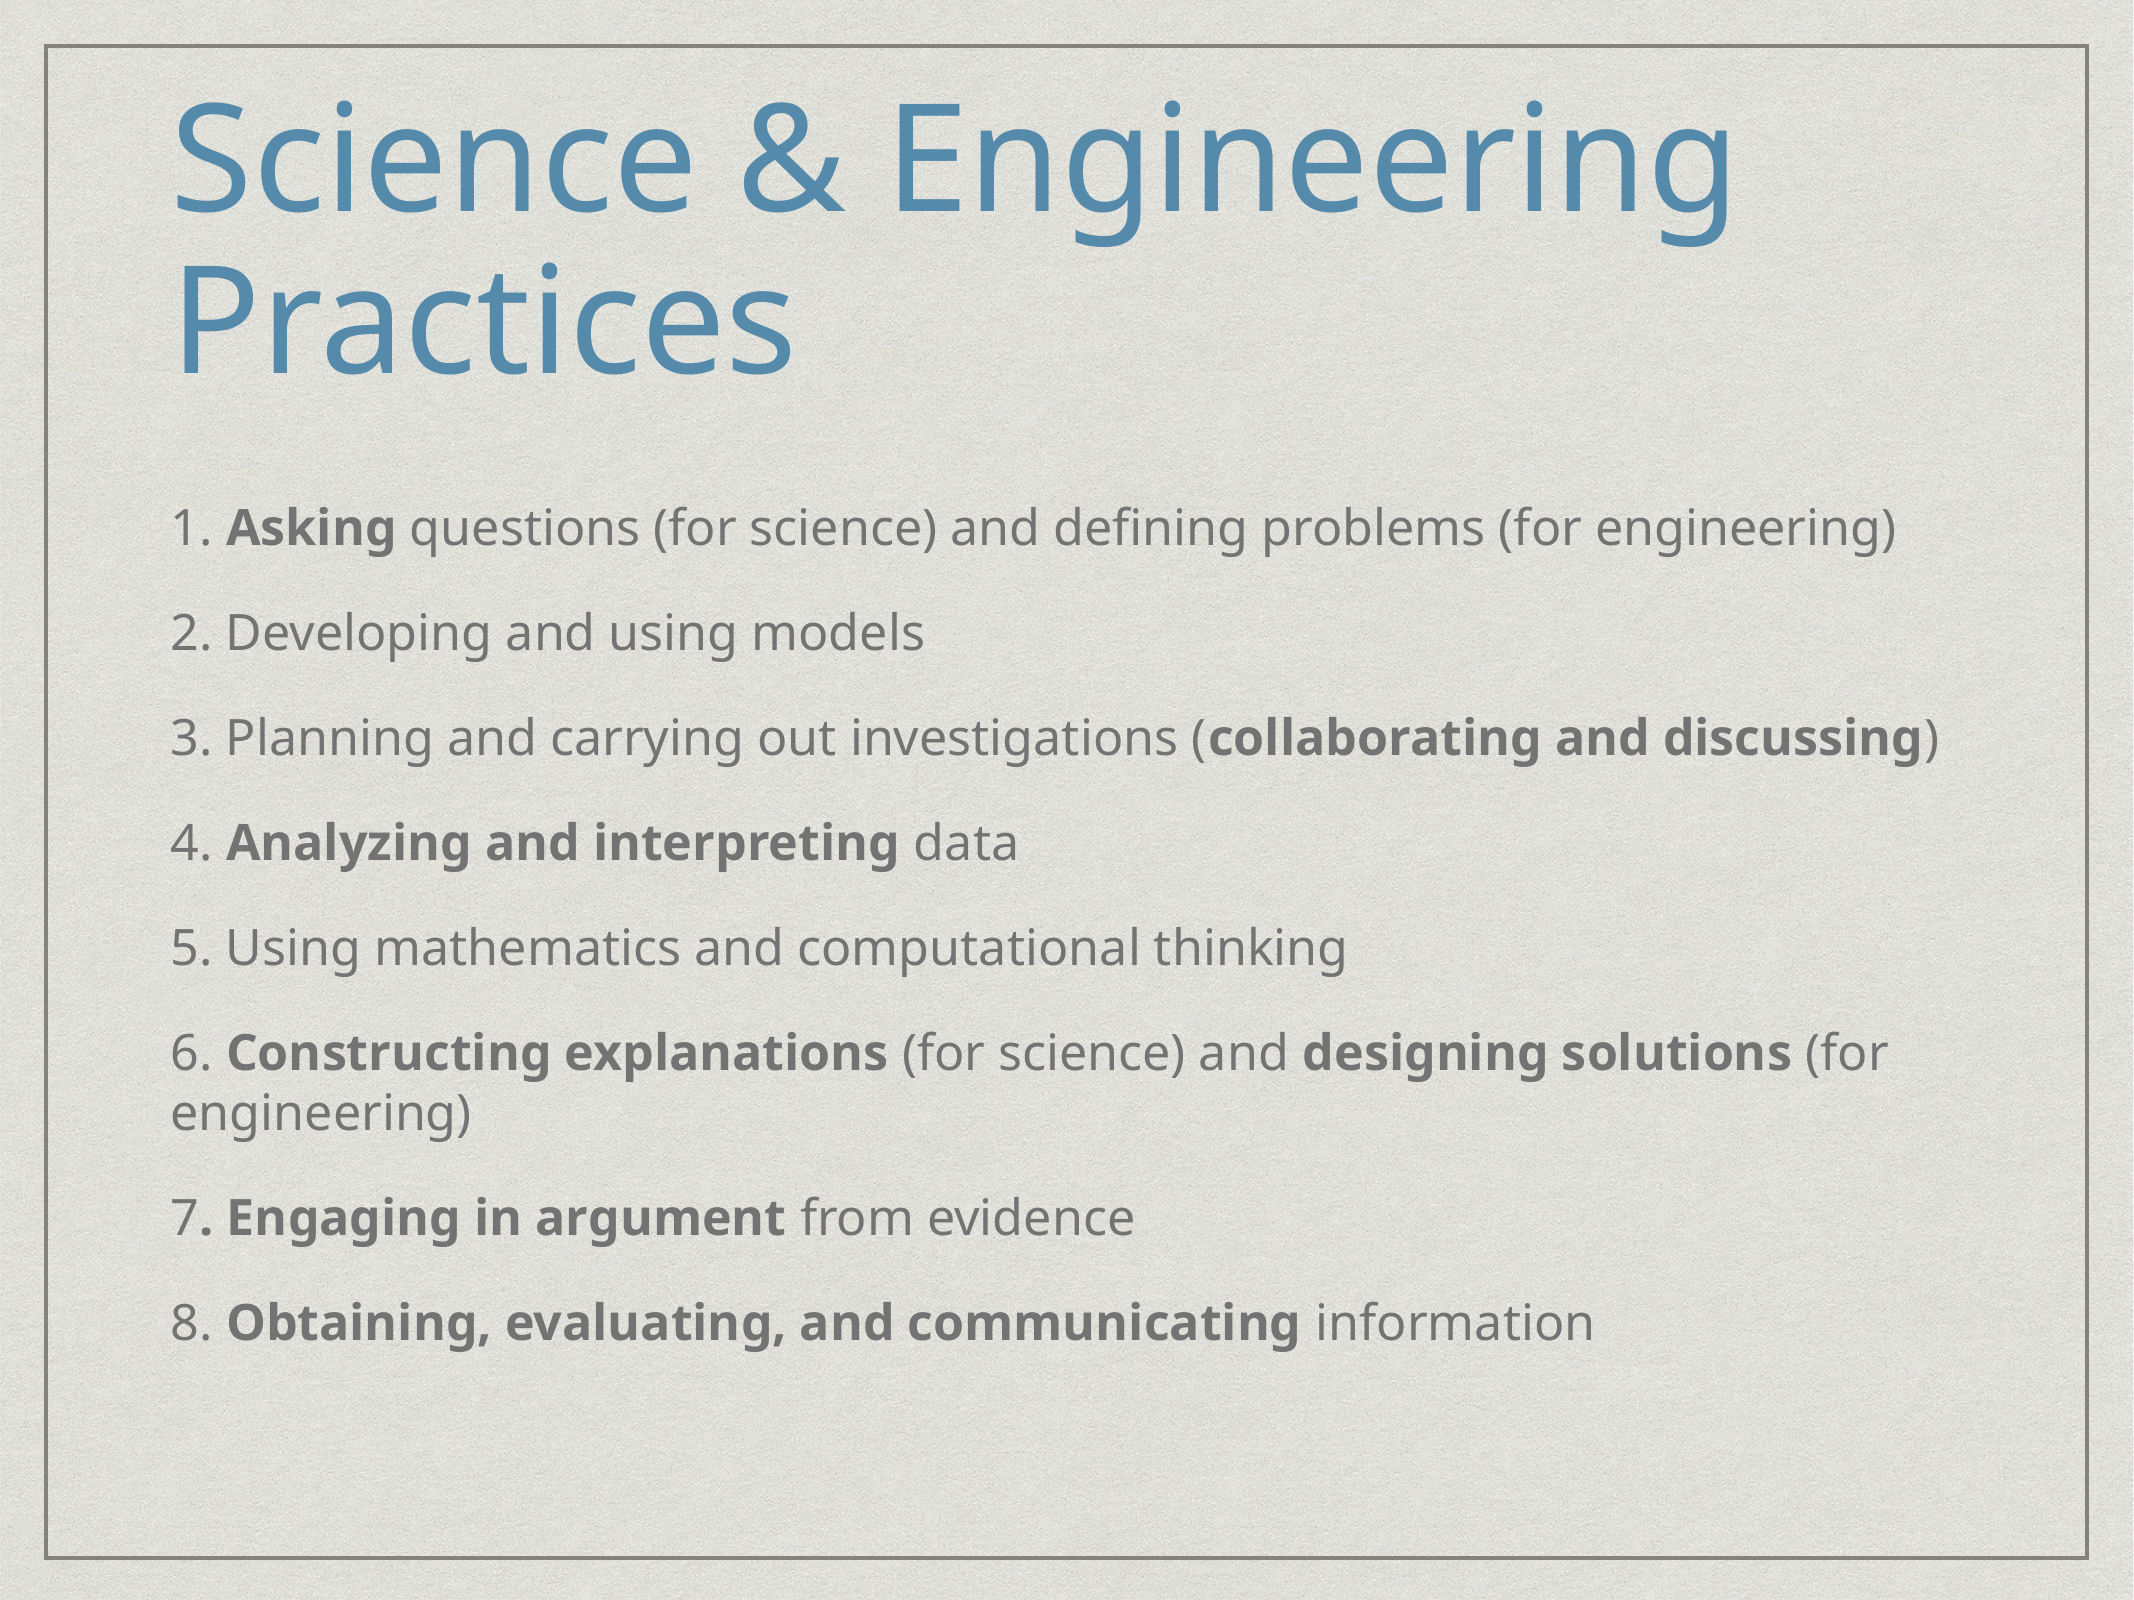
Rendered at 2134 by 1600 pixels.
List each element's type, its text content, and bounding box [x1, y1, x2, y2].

picture [0, 0, 2134, 1600]
list 1. Asking questions (for science) and defining problems (for engineering) 2. Developing and using models 3. Planning and carrying out investigations (collaborating and discussing) 4. Analyzing and interpreting data 5. Using mathematics and computational thinking 6. Constructing explanations (for science) and designing solutions (for engineering) 7. Engaging in argument from evidence 8. Obtaining, evaluating, and communicating information [170, 453, 1963, 1393]
title Science & Engineering Practices [170, 43, 1963, 445]
